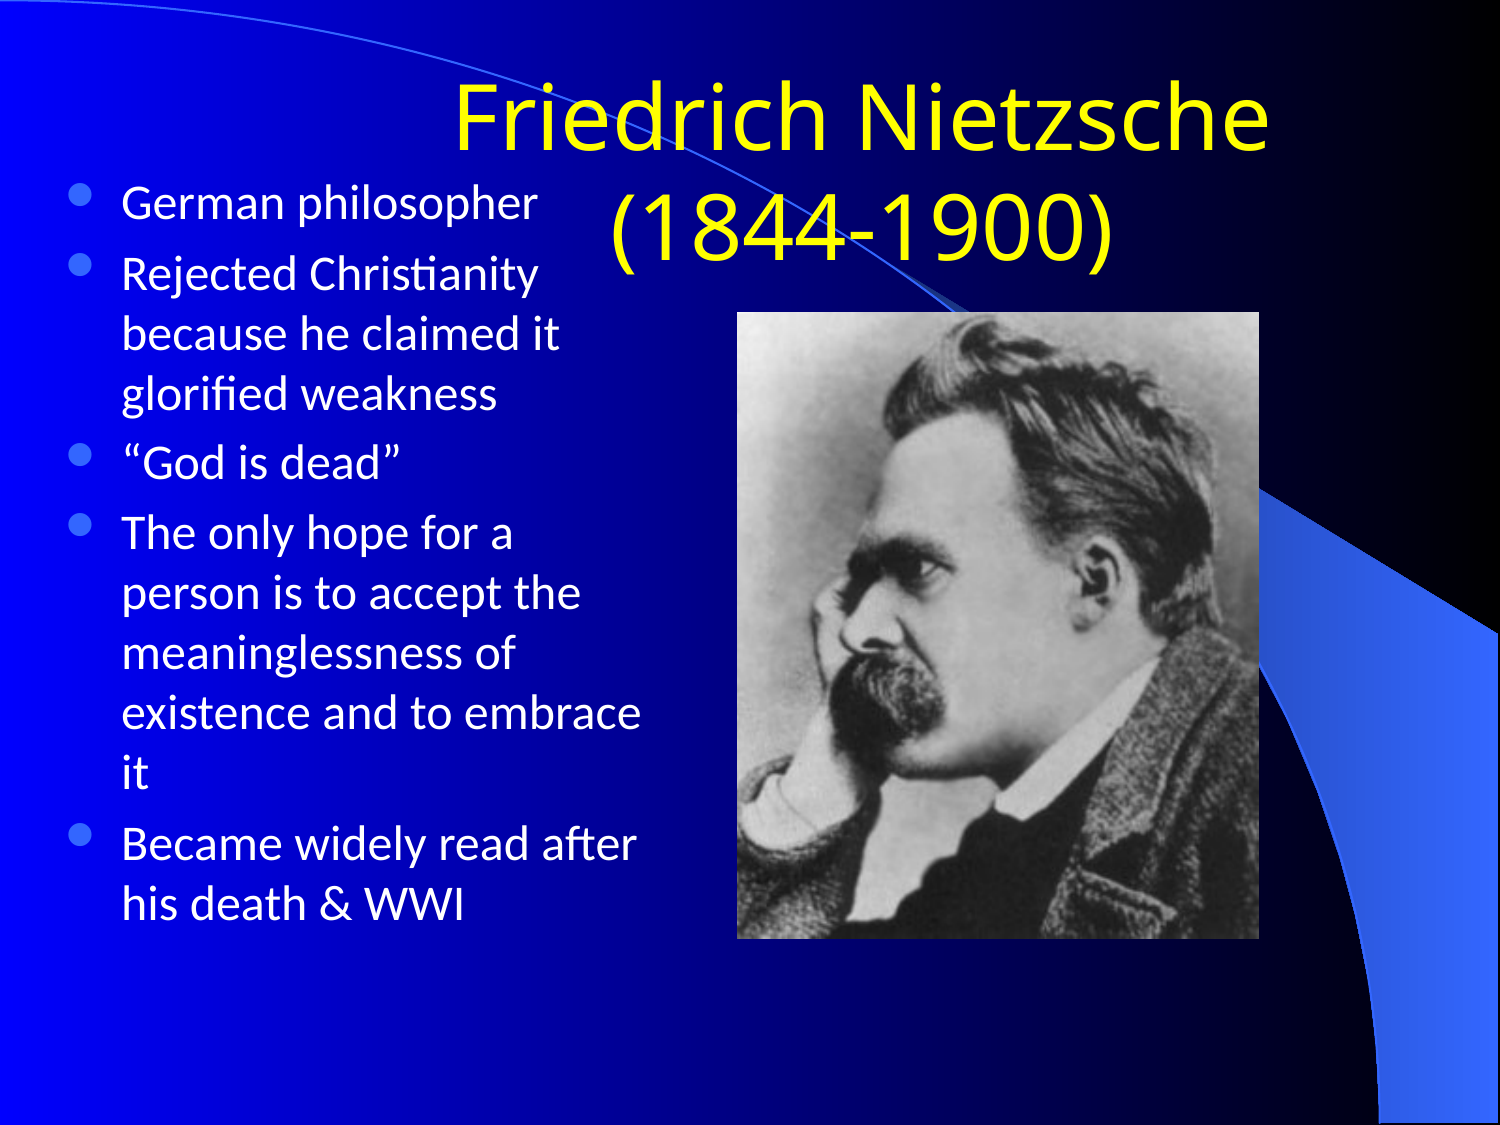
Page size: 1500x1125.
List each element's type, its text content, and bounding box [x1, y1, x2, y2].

picture [737, 312, 1259, 940]
list German philosopher Rejected Christianity because he claimed it glorified weakness “God is dead” The only hope for a person is to accept the meaninglessness of existence and to embrace it Became widely read after his death & WWI [49, 162, 676, 838]
title Friedrich Nietzsche (1844-1900) [224, 74, 1500, 263]
